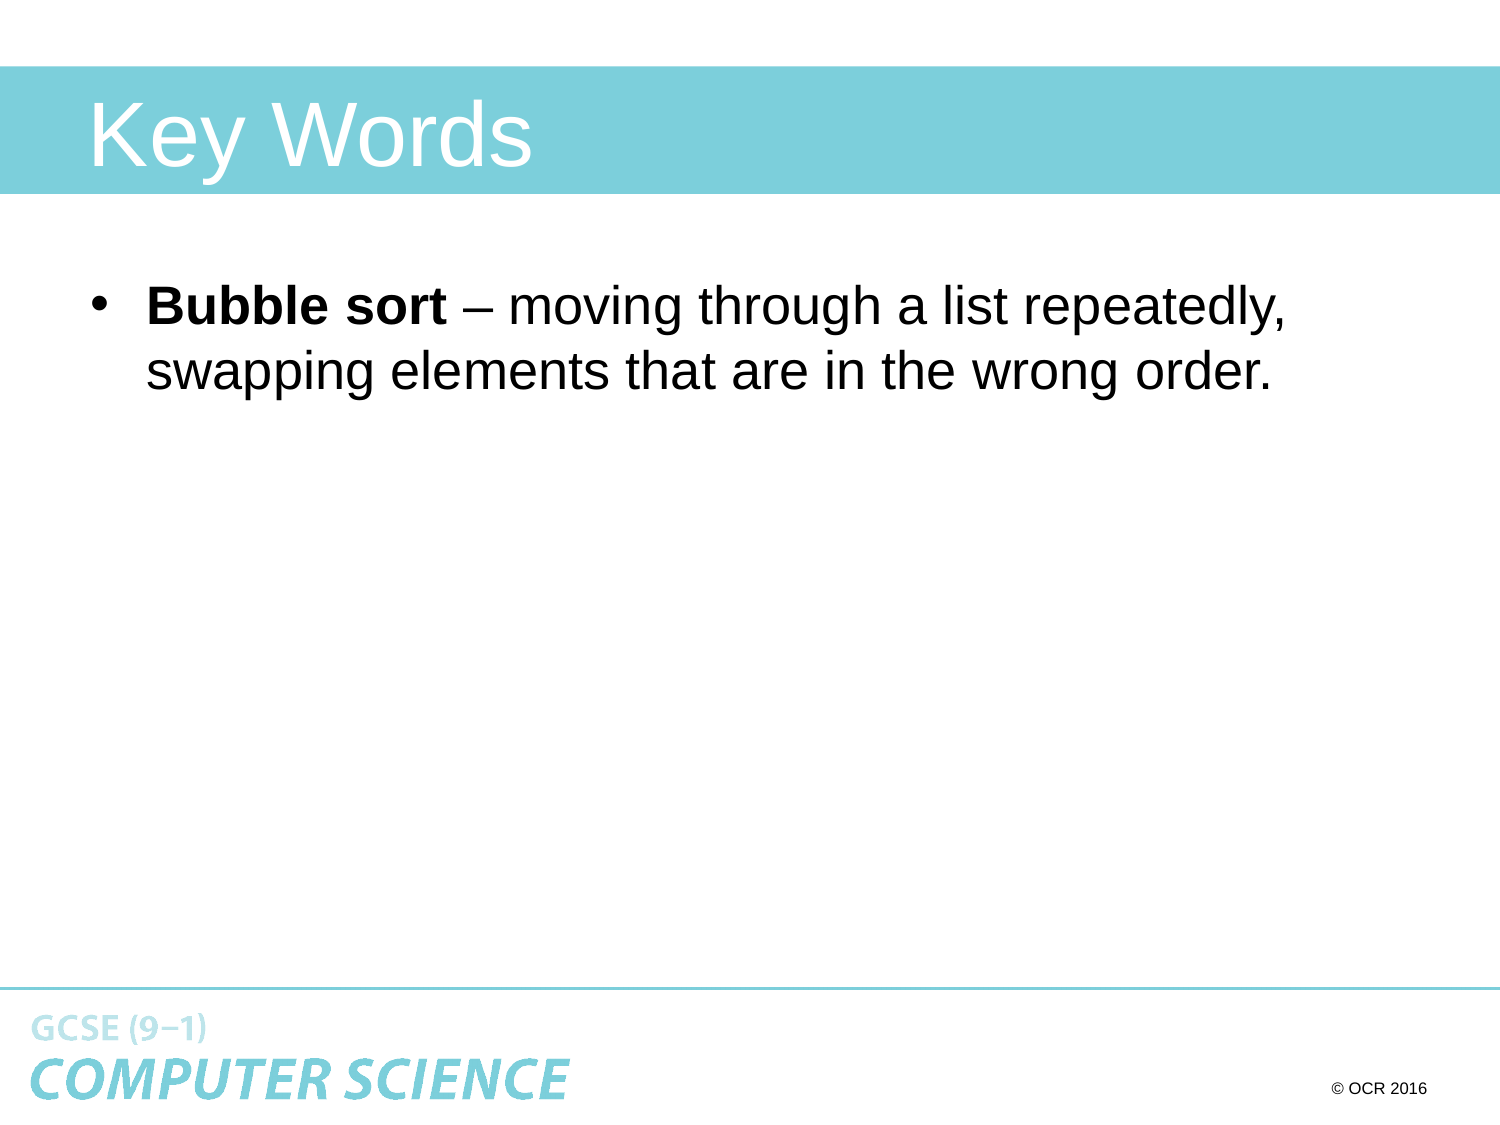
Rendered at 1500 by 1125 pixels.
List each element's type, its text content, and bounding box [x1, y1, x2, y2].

picture [0, 987, 1500, 1124]
list Bubble sort – moving through a list repeatedly, swapping elements that are in the wrong order. [75, 262, 1425, 965]
title Key Words [0, 66, 1500, 194]
